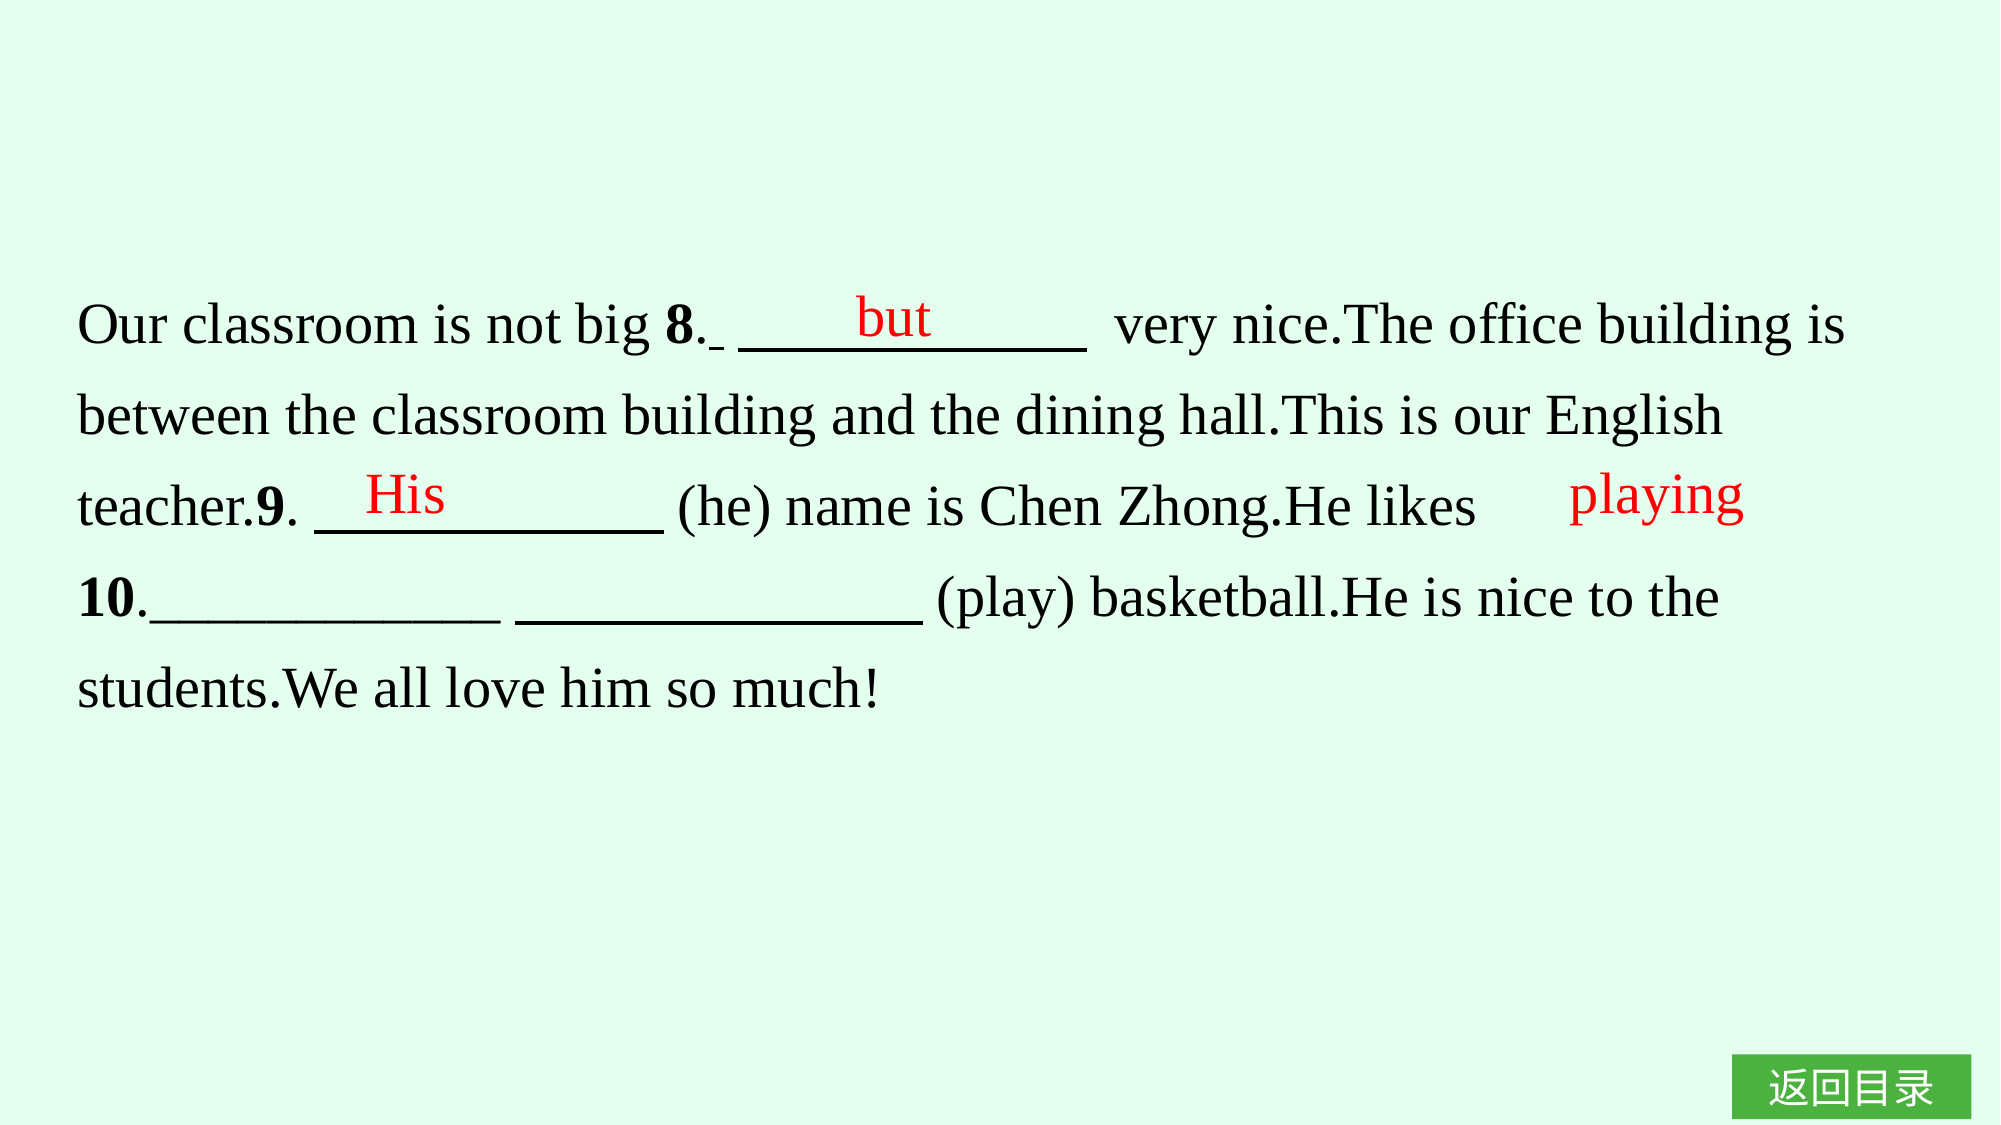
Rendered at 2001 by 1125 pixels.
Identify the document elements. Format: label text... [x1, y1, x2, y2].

text_box His [350, 448, 533, 533]
text_box playing [1555, 448, 1761, 533]
text_box Our classroom is not big 8. very nice.The office building is between the classroom building and the dining hall.This is our English teacher.9. (he) name is Chen Zhong.He likes 10.____________ (play) basketball.He is nice to the students.We all love him so much! [62, 256, 1938, 727]
text_box but [841, 270, 947, 356]
